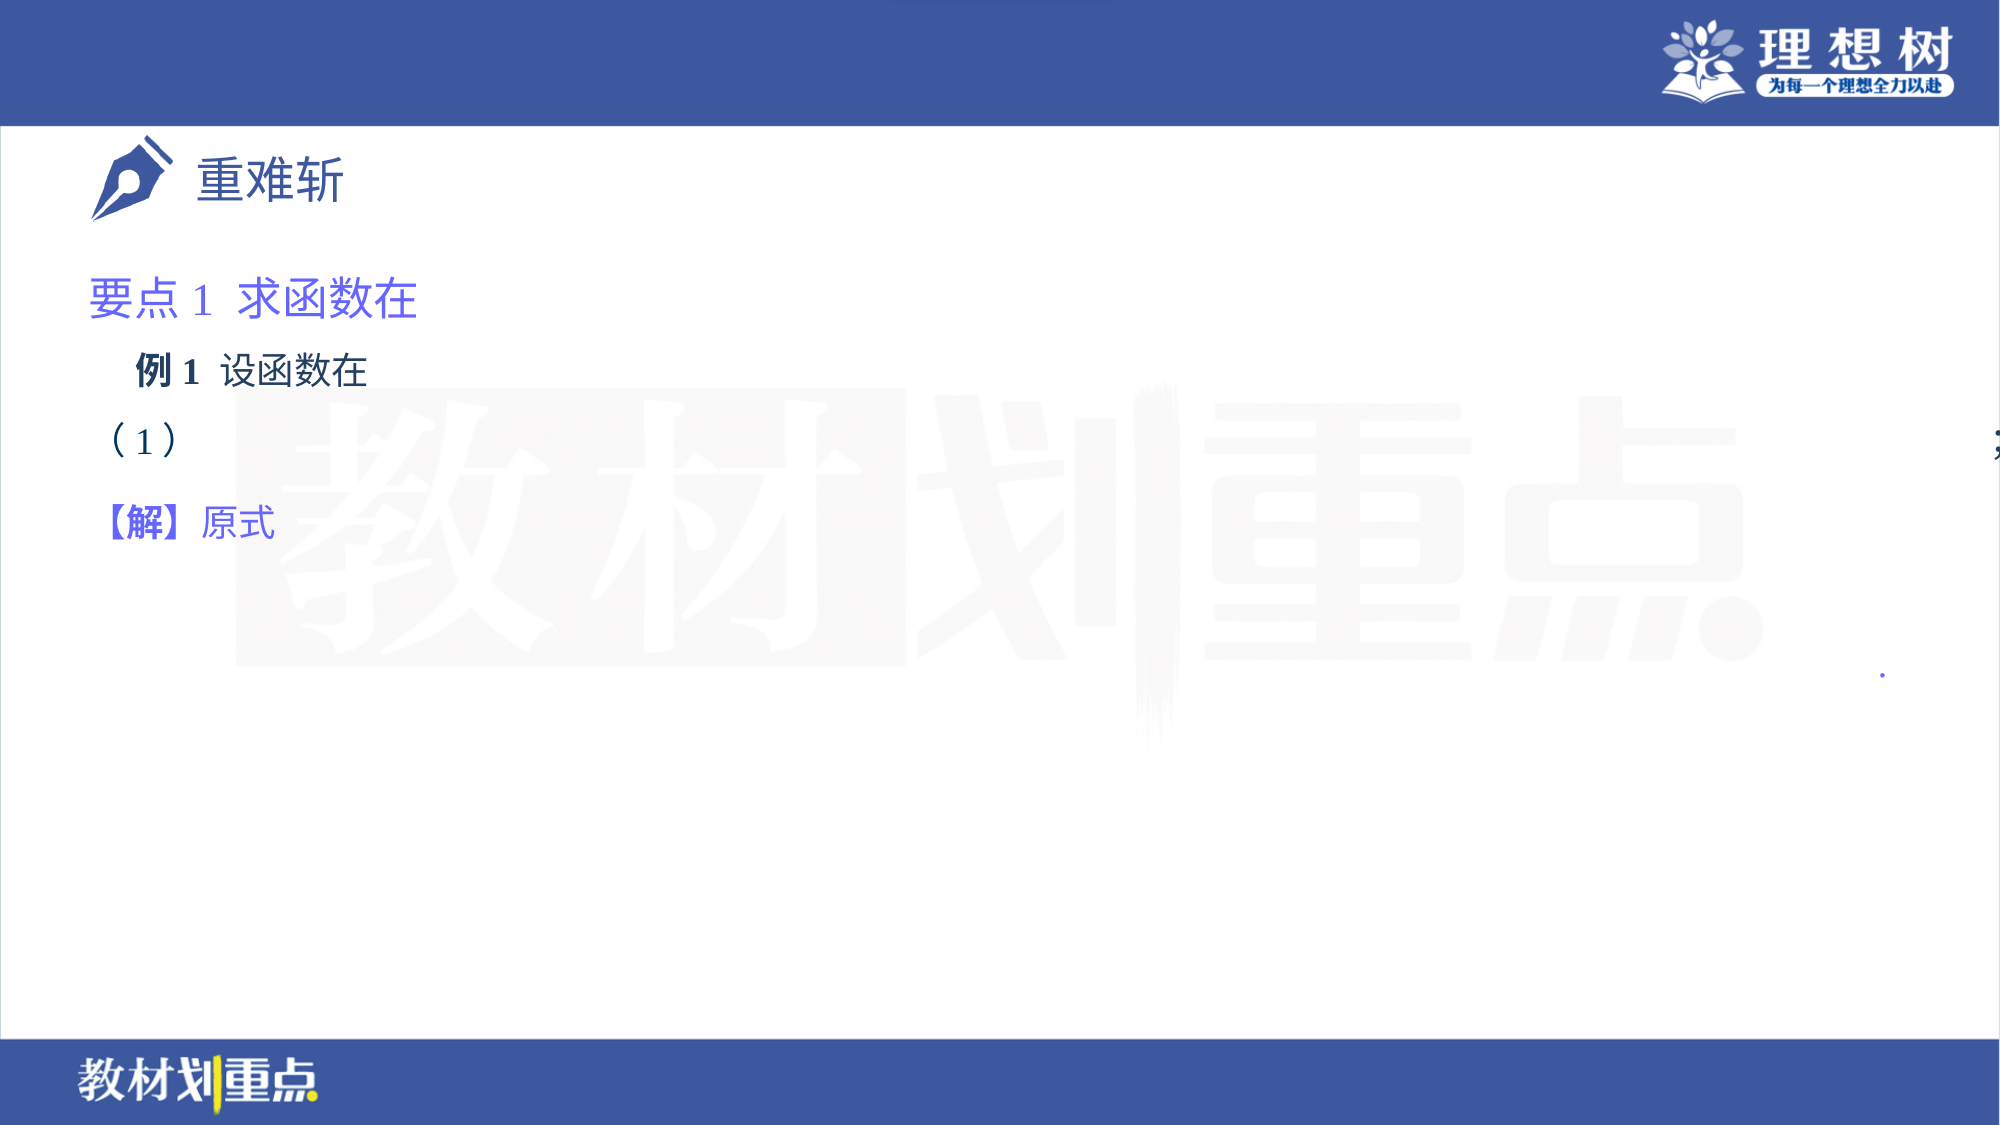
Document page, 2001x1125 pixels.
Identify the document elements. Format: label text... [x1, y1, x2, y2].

text_box 重难斩 [194, 135, 491, 222]
picture [0, 0, 2000, 1125]
